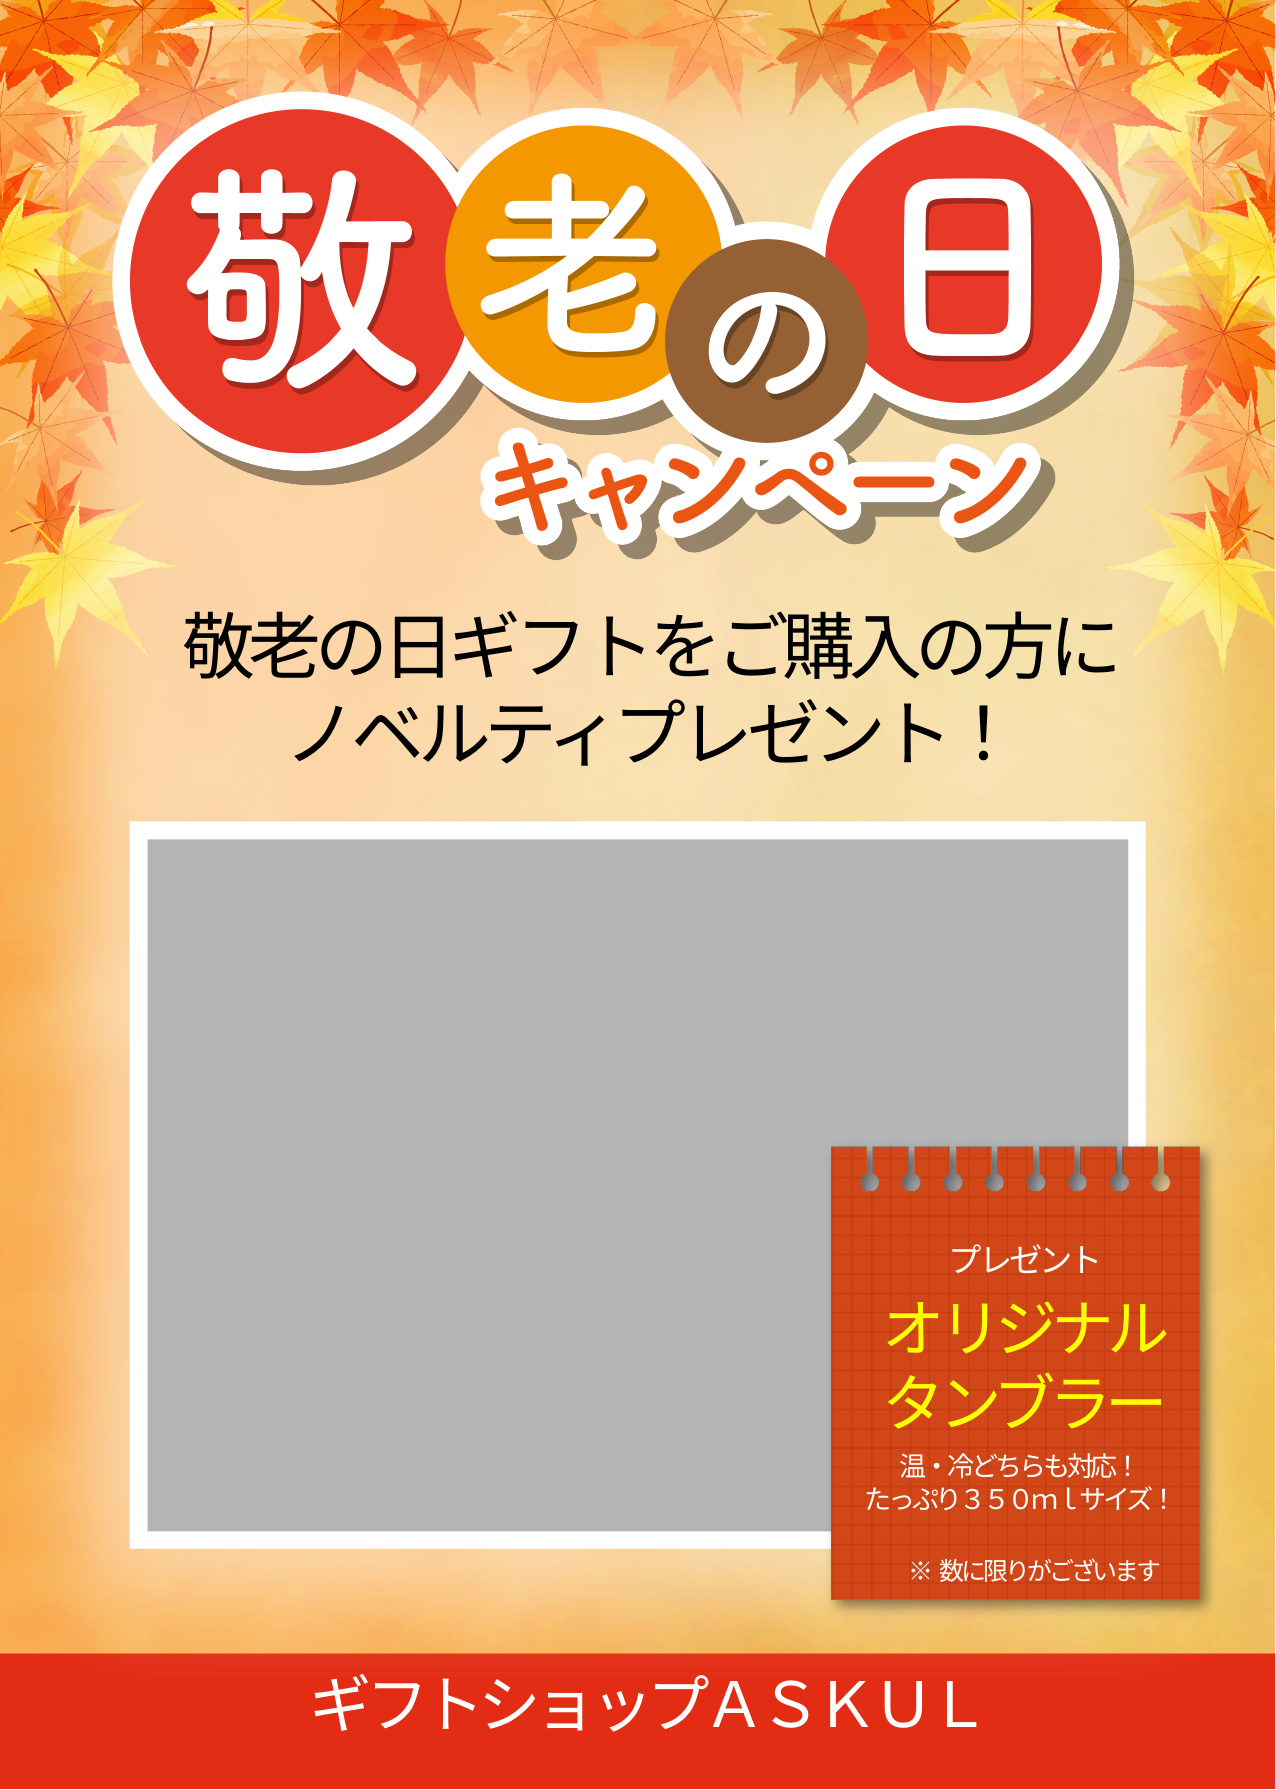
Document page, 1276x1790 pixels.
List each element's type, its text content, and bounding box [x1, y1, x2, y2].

picture [0, 0, 1276, 1789]
text_box 敬老の日ギフトをご購入の方に ノベルティプレゼント！ [135, 597, 1170, 776]
text_box ギフトショップＡＳＫＵＬ [309, 1662, 1072, 1740]
